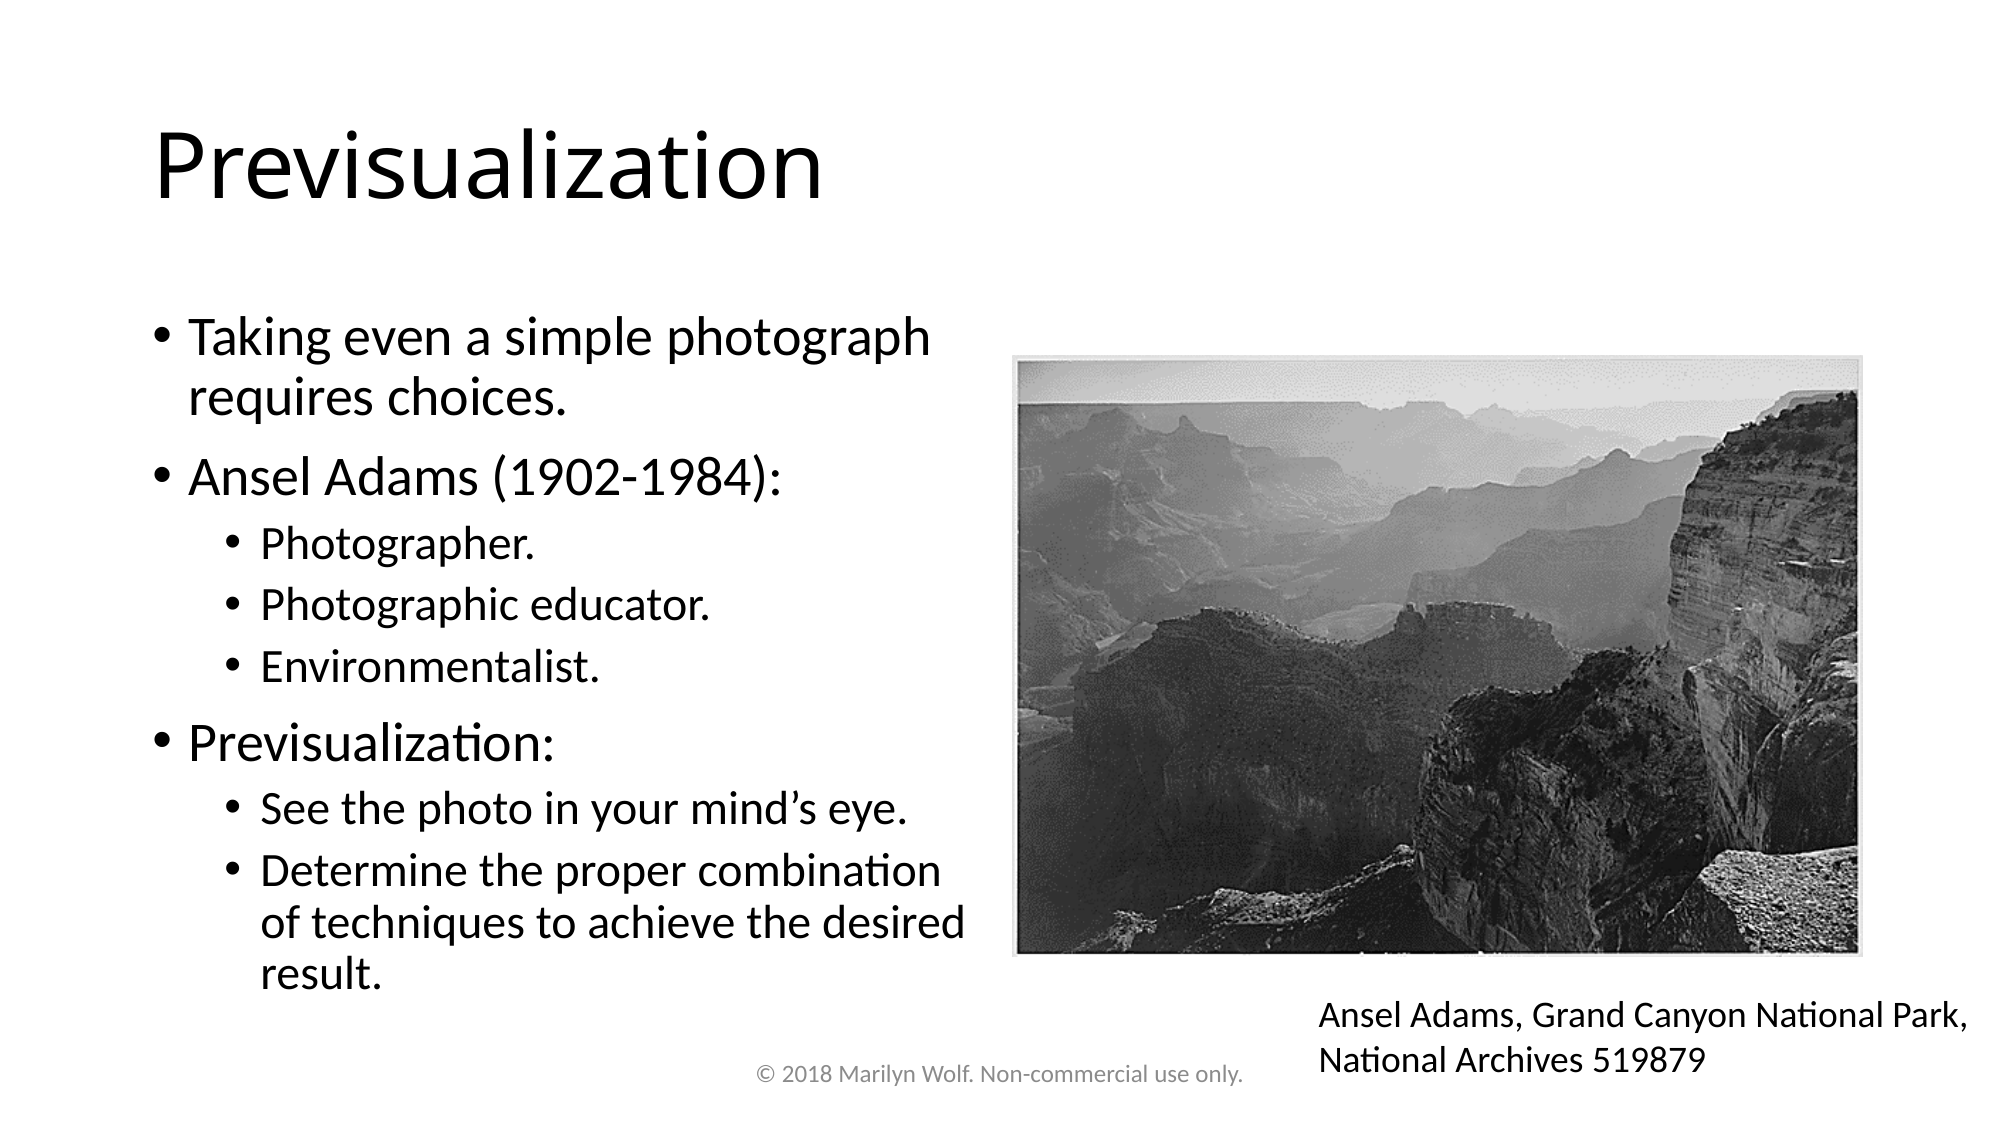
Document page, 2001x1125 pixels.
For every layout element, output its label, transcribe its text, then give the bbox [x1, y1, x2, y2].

list Taking even a simple photograph requires choices. Ansel Adams (1902-1984): Photographer. Photographic educator. Environmentalist. Previsualization: See the photo in your mind’s eye. Determine the proper combination of techniques to achieve the desired result. [137, 299, 988, 1014]
footer © 2018 Marilyn Wolf. Non-commercial use only. [662, 1042, 1338, 1103]
text_box Ansel Adams, Grand Canyon National Park, National Archives 519879 [1303, 982, 1984, 1088]
title Previsualization [137, 59, 1863, 278]
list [1012, 356, 1863, 957]
